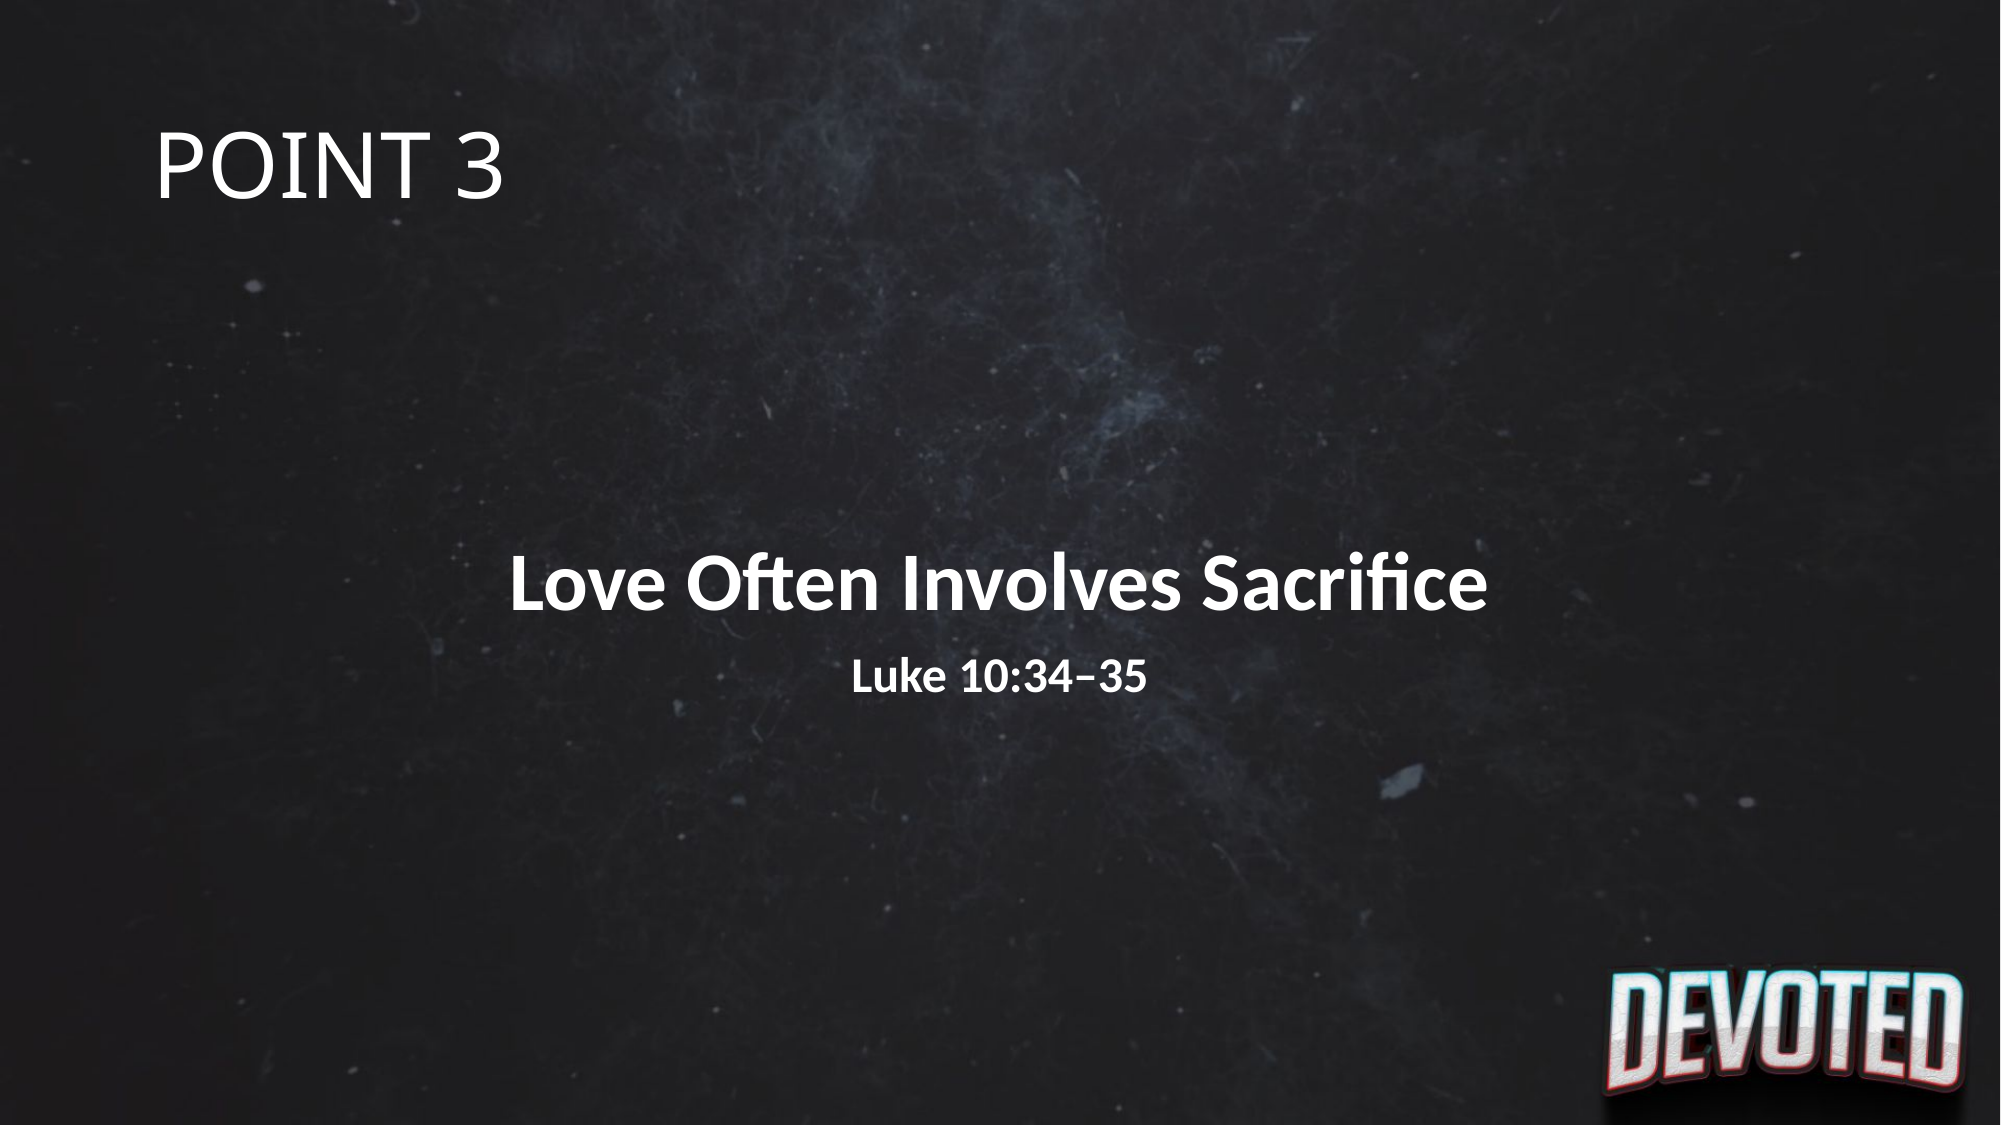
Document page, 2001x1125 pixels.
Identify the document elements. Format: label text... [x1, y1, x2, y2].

title POINT 3 [137, 59, 1863, 278]
list Love Often Involves Sacrifice Luke 10:34–35 [137, 299, 1863, 1014]
picture [0, 0, 2001, 1125]
